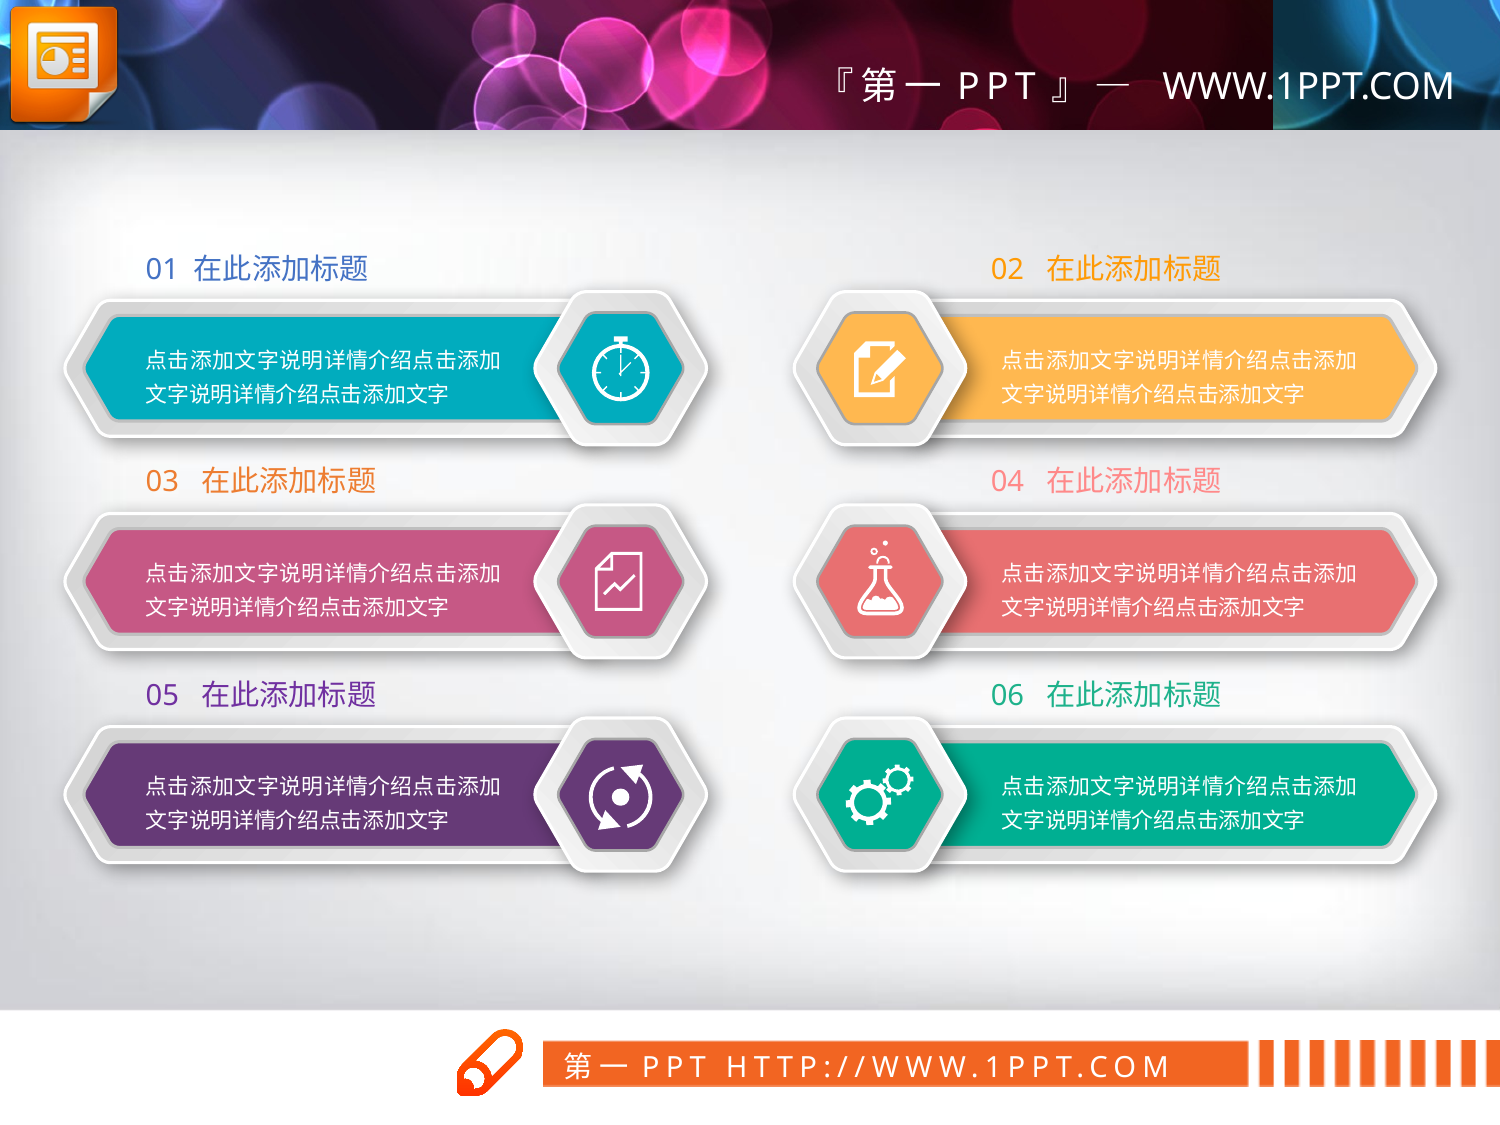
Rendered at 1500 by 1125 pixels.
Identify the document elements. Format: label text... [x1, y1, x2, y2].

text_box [534, 717, 708, 872]
text_box 03 在此添加标题 [130, 454, 417, 505]
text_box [971, 300, 1437, 437]
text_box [534, 291, 708, 445]
text_box 05 在此添加标题 [130, 669, 417, 719]
text_box 04 在此添加标题 [976, 454, 1262, 505]
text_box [793, 504, 967, 659]
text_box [64, 300, 529, 437]
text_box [971, 513, 1437, 650]
picture [543, 1040, 1500, 1087]
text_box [971, 726, 1437, 863]
text_box 02 在此添加标题 [976, 242, 1262, 293]
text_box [64, 726, 529, 863]
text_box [64, 513, 529, 650]
text_box 01 在此添加标题 [130, 242, 435, 293]
text_box 06 在此添加标题 [976, 669, 1262, 719]
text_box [793, 291, 967, 445]
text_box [793, 717, 967, 872]
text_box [534, 504, 708, 659]
picture [0, 0, 1500, 1012]
